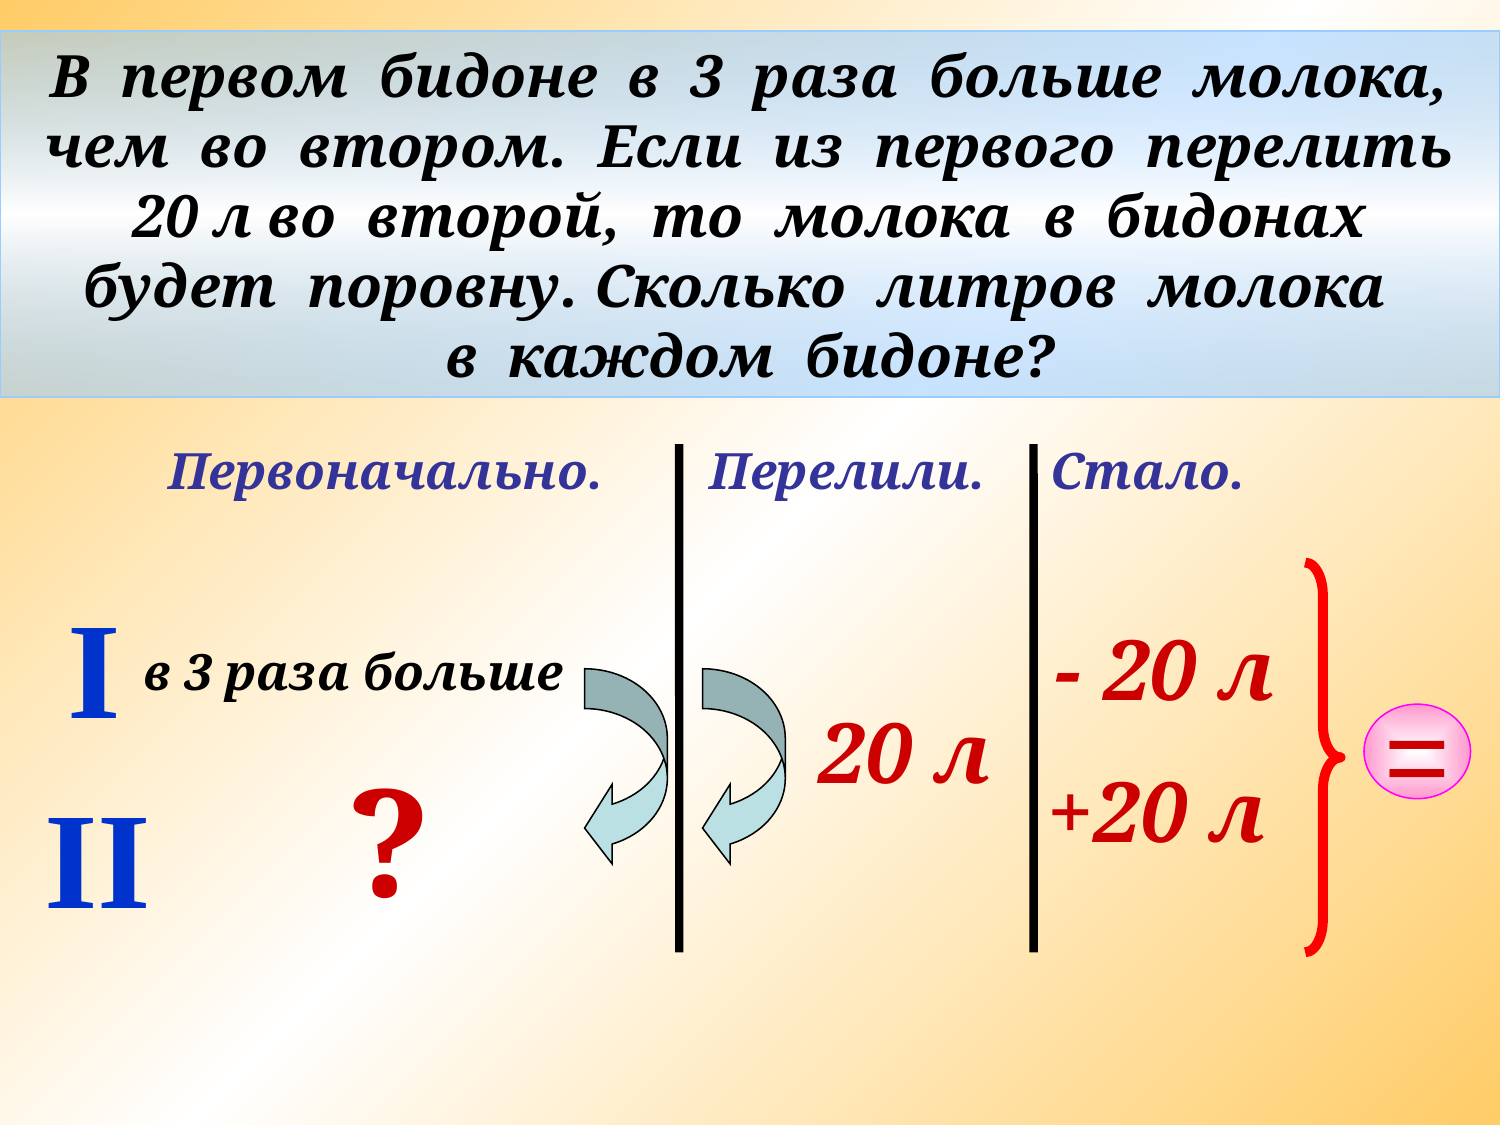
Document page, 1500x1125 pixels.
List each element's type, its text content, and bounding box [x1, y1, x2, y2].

text_box Перелили. [694, 432, 1001, 508]
text_box [1305, 562, 1341, 953]
text_box - 20 л [1019, 609, 1290, 725]
text_box в 3 раза больше [128, 633, 579, 708]
text_box I [53, 574, 137, 754]
text_box = [1363, 704, 1471, 799]
text_box II [29, 763, 167, 943]
text_box В первом бидоне в 3 раза больше молока, чем во втором. Если из первого перелить 20 л во второй, то молока в бидонах будет поровну. Сколько литров молока в каждом бидоне? [0, 30, 1500, 398]
text_box [702, 668, 786, 864]
text_box 20 л [804, 692, 1006, 808]
text_box +20 л [1010, 751, 1281, 867]
text_box [584, 668, 668, 864]
text_box ? [333, 740, 446, 936]
text_box Стало. [1035, 432, 1262, 508]
text_box Первоначально. [153, 432, 619, 508]
